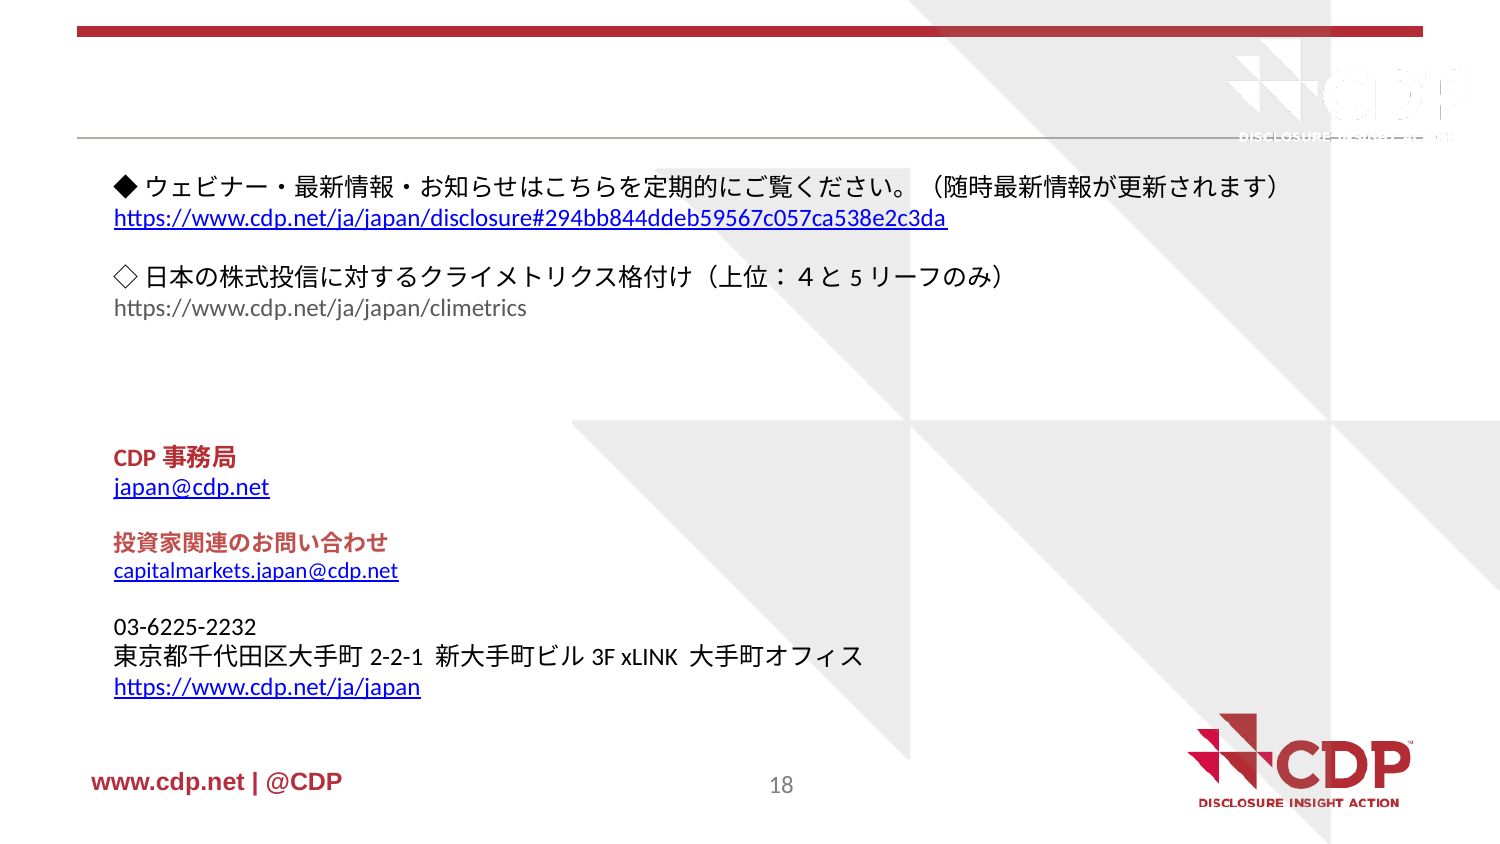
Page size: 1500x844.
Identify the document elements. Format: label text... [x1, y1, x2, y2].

text_box 18 [606, 761, 957, 806]
picture [1226, 39, 1469, 144]
text_box ◆ウェビナー・最新情報・お知らせはこちらを定期的にご覧ください。（随時最新情報が更新されます） https://www.cdp.net/ja/japan/disclosure#294bb844ddeb59567c057ca538e2c3da ◇日本の株式投信に対するクライメトリクス格付け（上位：４と5リーフのみ） https://www.cdp.net/ja/japan/climetrics CDP事務局 japan@cdp.net 投資家関連のお問い合わせ capitalmarkets.japan@cdp.net 03-6225-2232 東京都千代田区大手町2-2-1 新大手町ビル3F xLINK 大手町オフィス https://www.cdp.net/ja/japan [99, 134, 1343, 708]
picture [1184, 705, 1425, 824]
